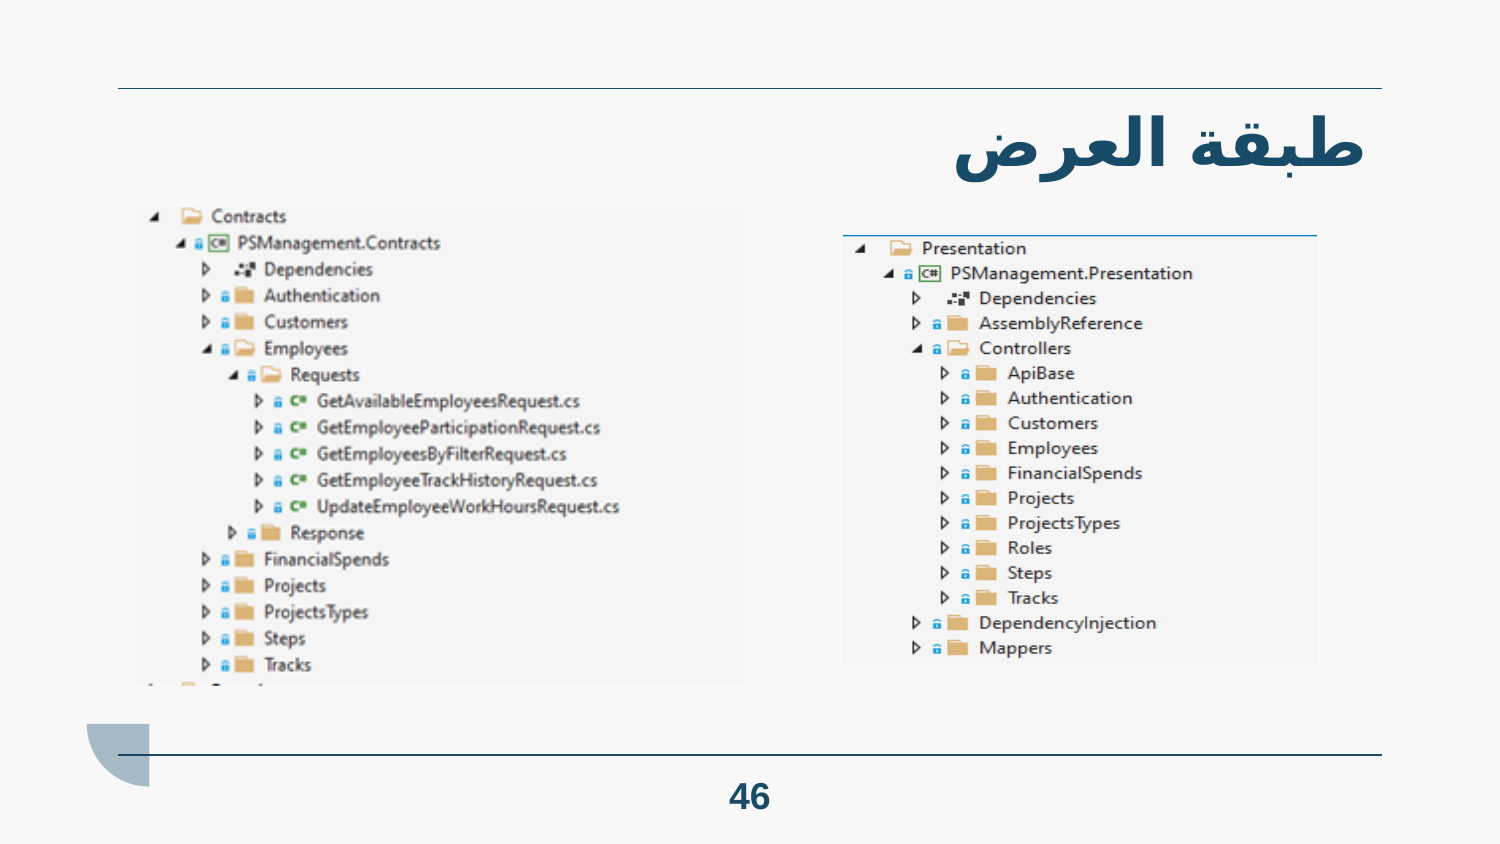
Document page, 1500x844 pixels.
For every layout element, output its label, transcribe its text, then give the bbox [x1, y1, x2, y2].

picture [137, 207, 743, 686]
picture [843, 234, 1317, 665]
title طبقة العرض [118, 85, 1382, 170]
text_box 46 [698, 758, 801, 831]
